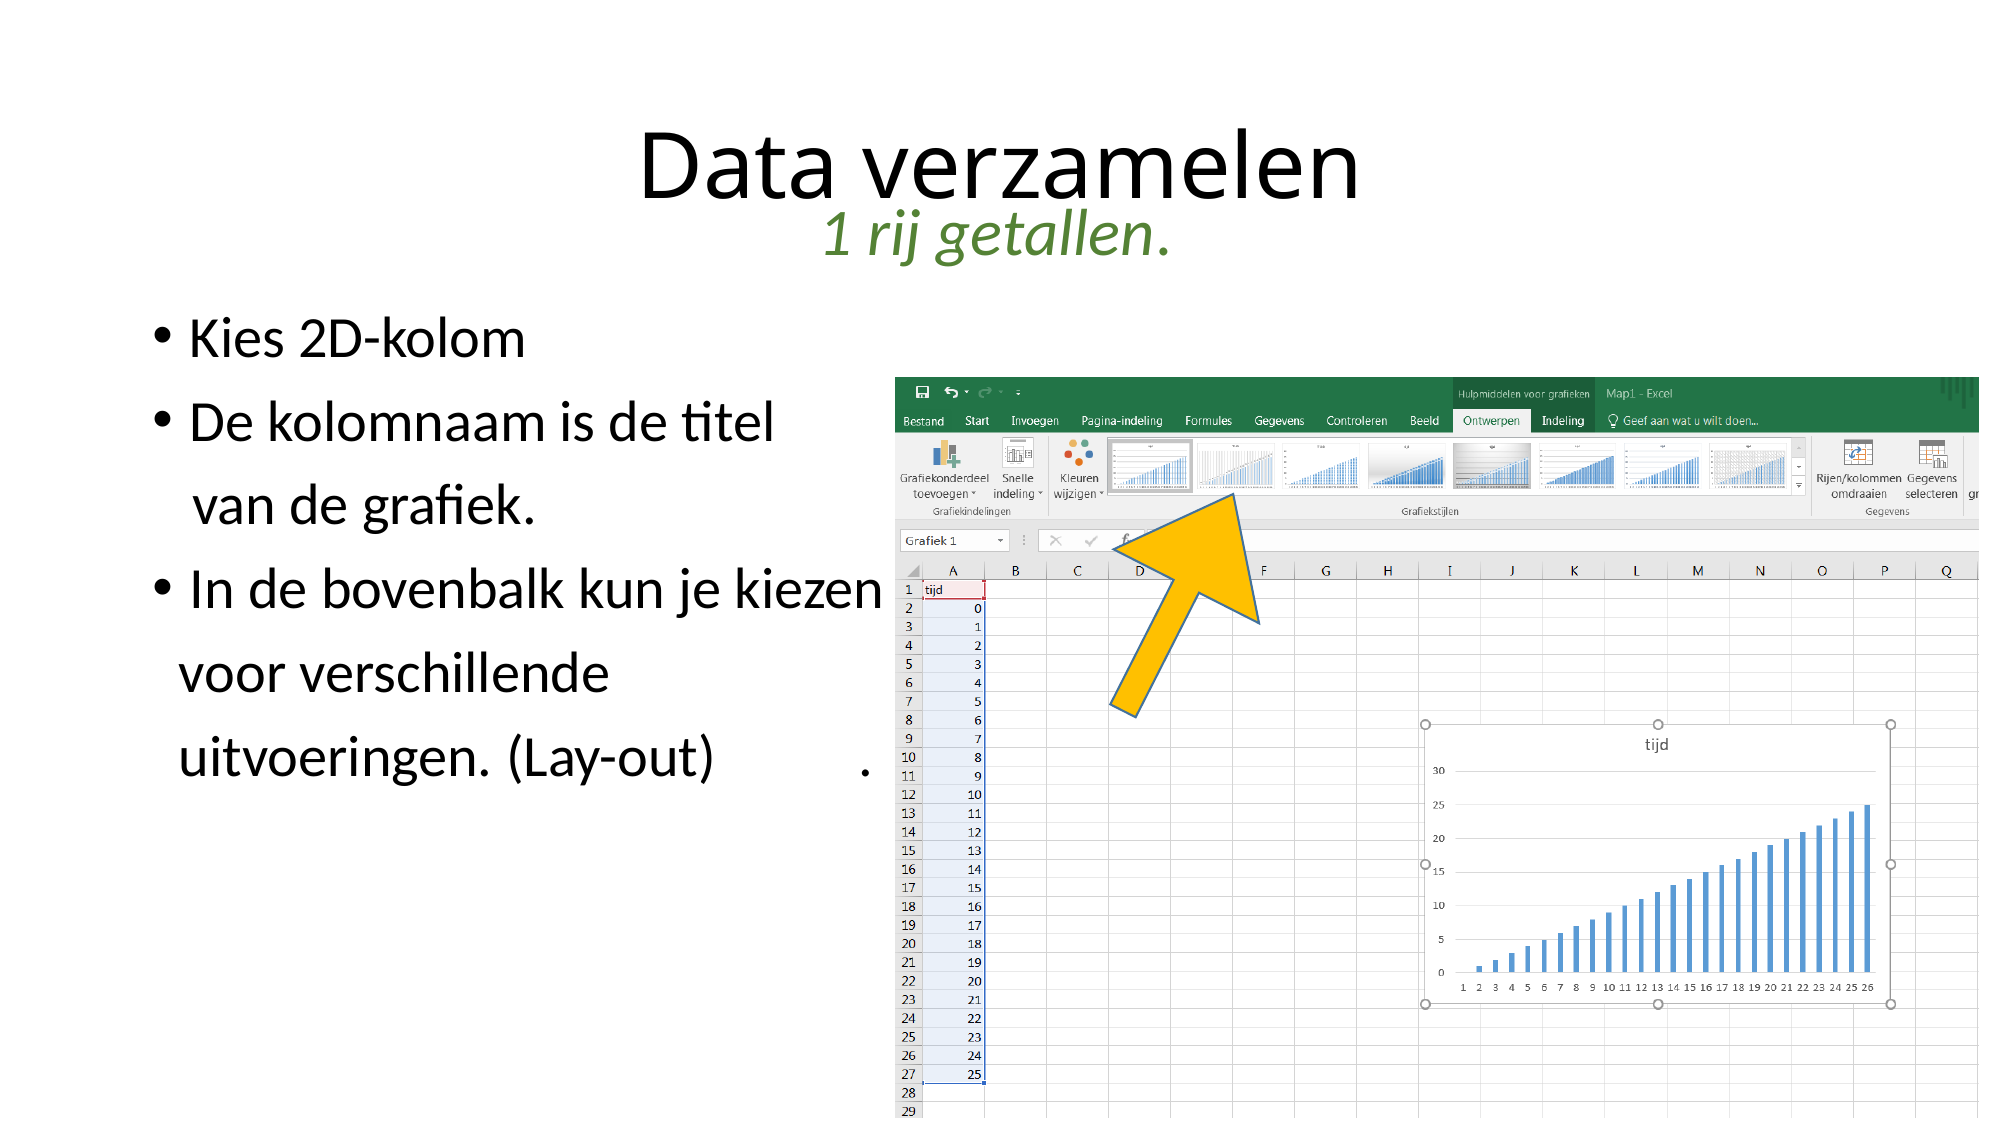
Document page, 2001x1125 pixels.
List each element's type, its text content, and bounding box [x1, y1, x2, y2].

list Kies 2D-kolom De kolomnaam is de titel van de grafiek. In de bovenbalk kun je kiezen voor verschillende uitvoeringen. (Lay-out) . [137, 299, 1863, 1014]
title Data verzamelen [137, 59, 1863, 278]
text_box 1 rij getallen. [804, 181, 1196, 277]
picture [895, 377, 1979, 1118]
